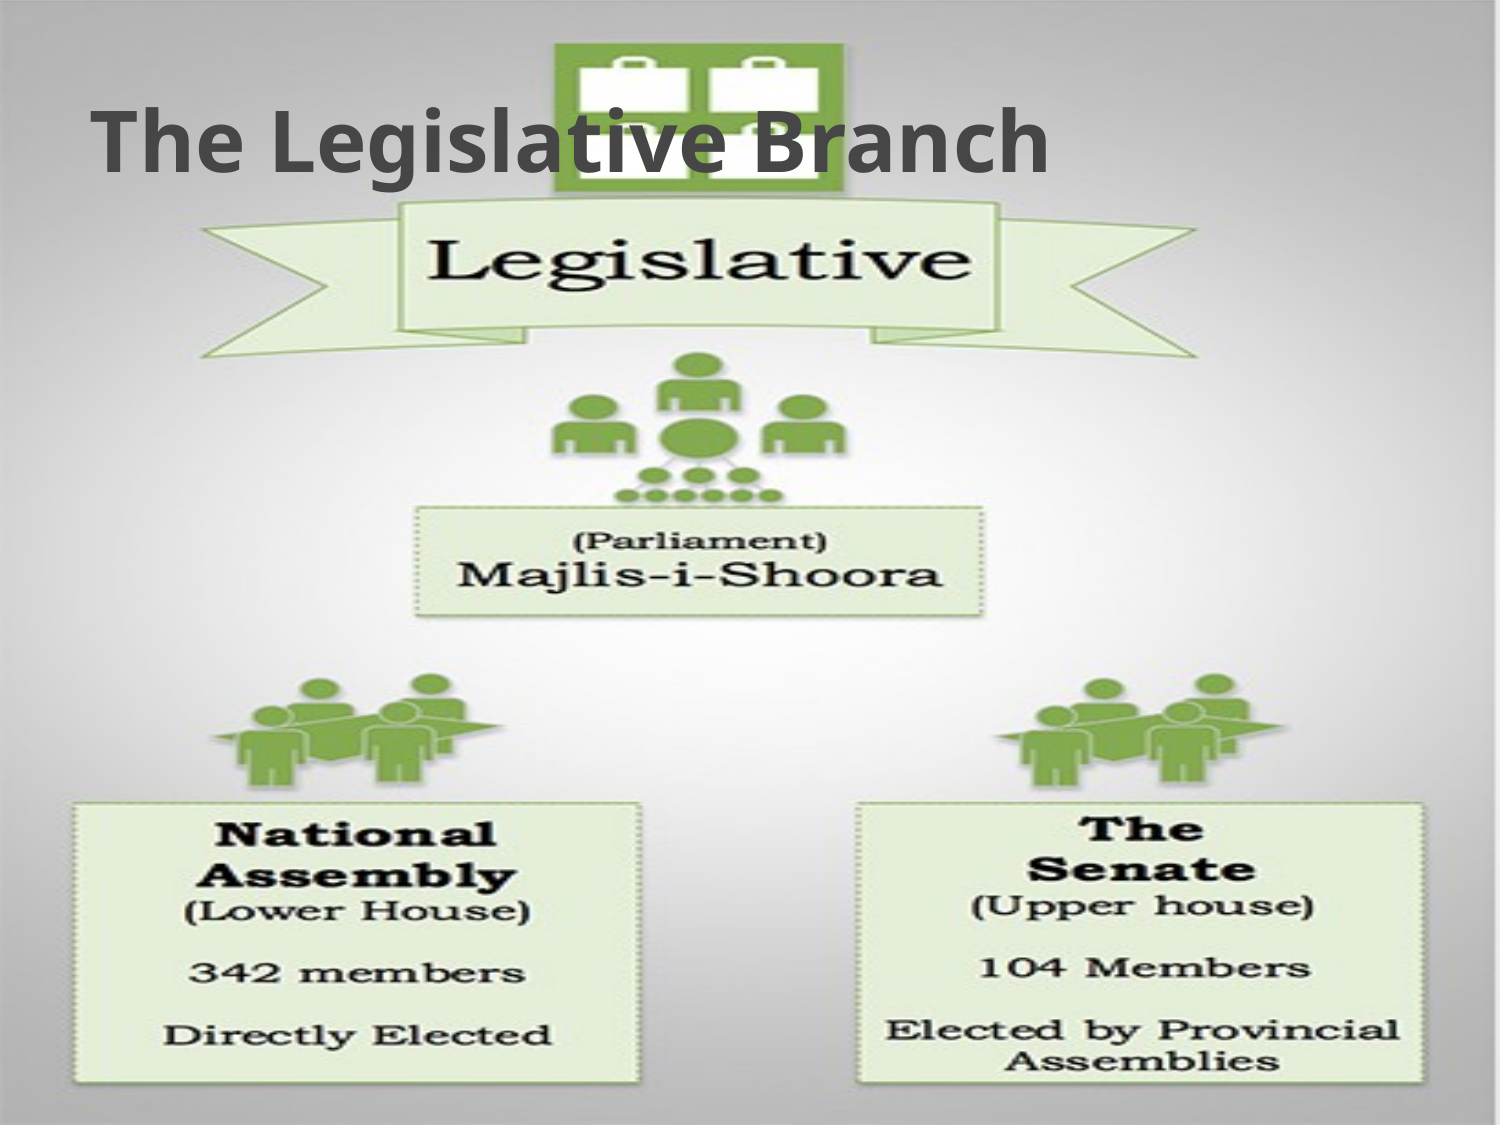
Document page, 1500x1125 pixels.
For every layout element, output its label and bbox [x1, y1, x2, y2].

list [0, 0, 1500, 1125]
